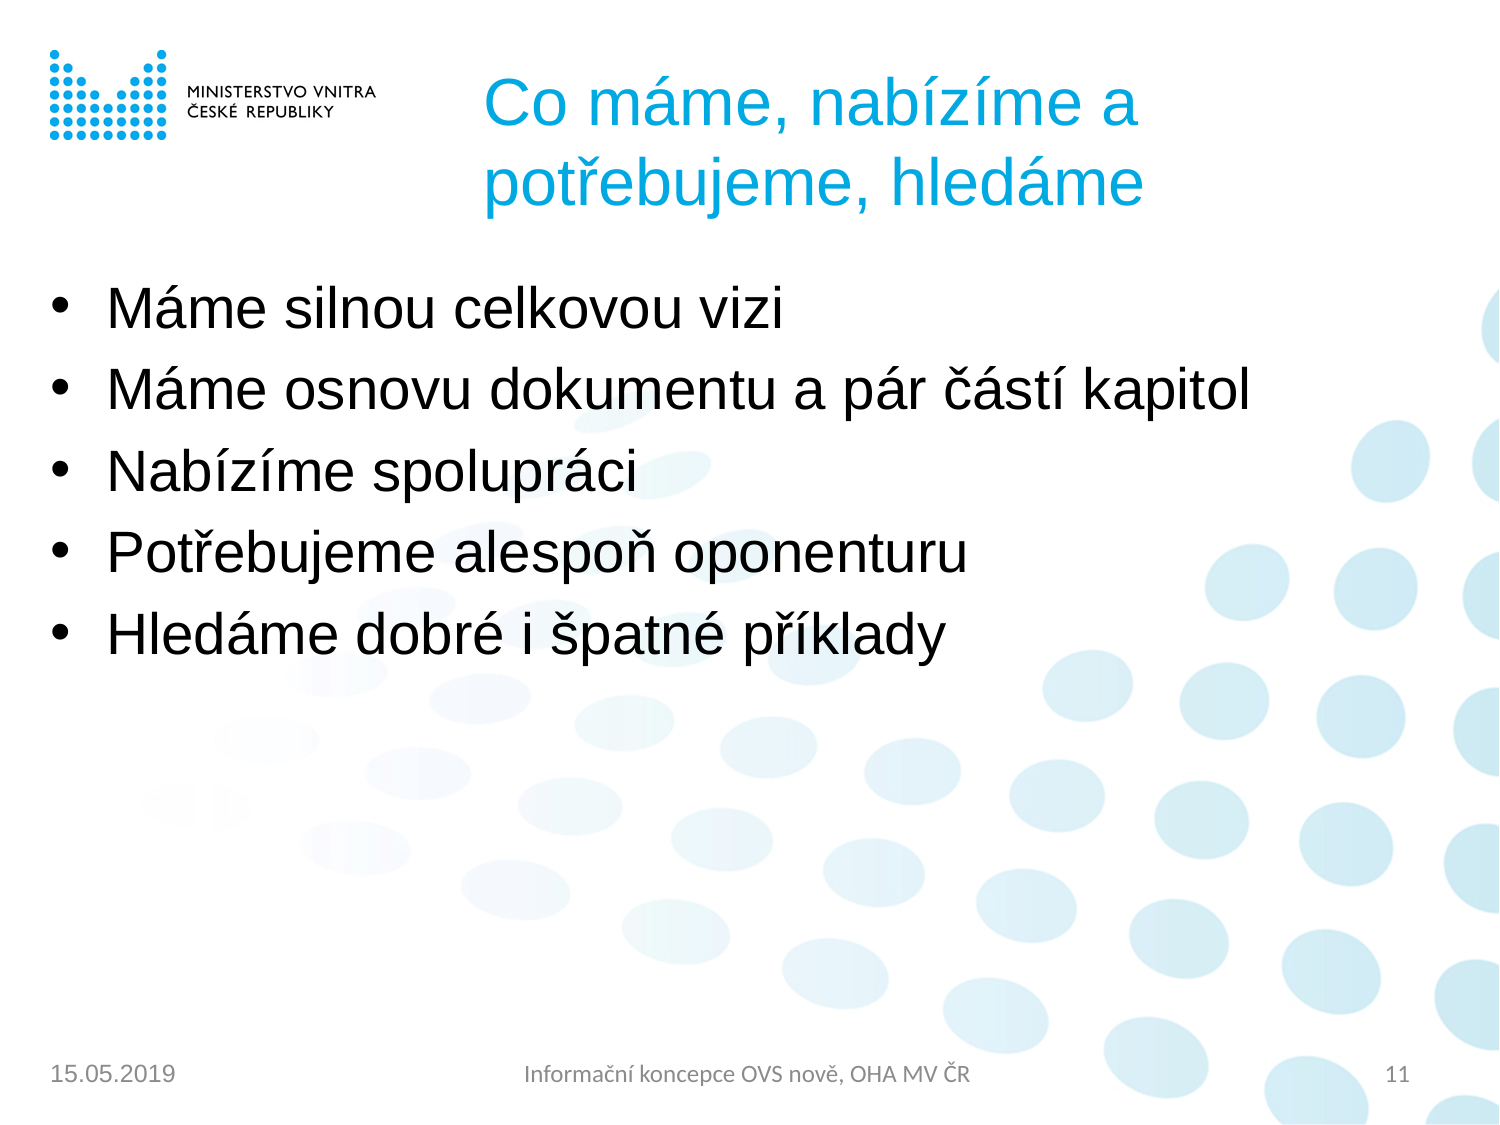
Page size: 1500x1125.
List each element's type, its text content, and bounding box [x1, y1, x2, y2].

list Máme silnou celkovou vizi Máme osnovu dokumentu a pár částí kapitol Nabízíme spolupráci Potřebujeme alespoň oponenturu Hledáme dobré i špatné příklady [35, 262, 1425, 1005]
footer Informační koncepce OVS nově, OHA MV ČR [398, 1042, 1098, 1103]
picture [0, 0, 1500, 1125]
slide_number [35, 1042, 286, 1103]
title Co máme, nabízíme a potřebujeme, hledáme [468, 45, 1425, 233]
slide_number 11 [1210, 1042, 1425, 1103]
